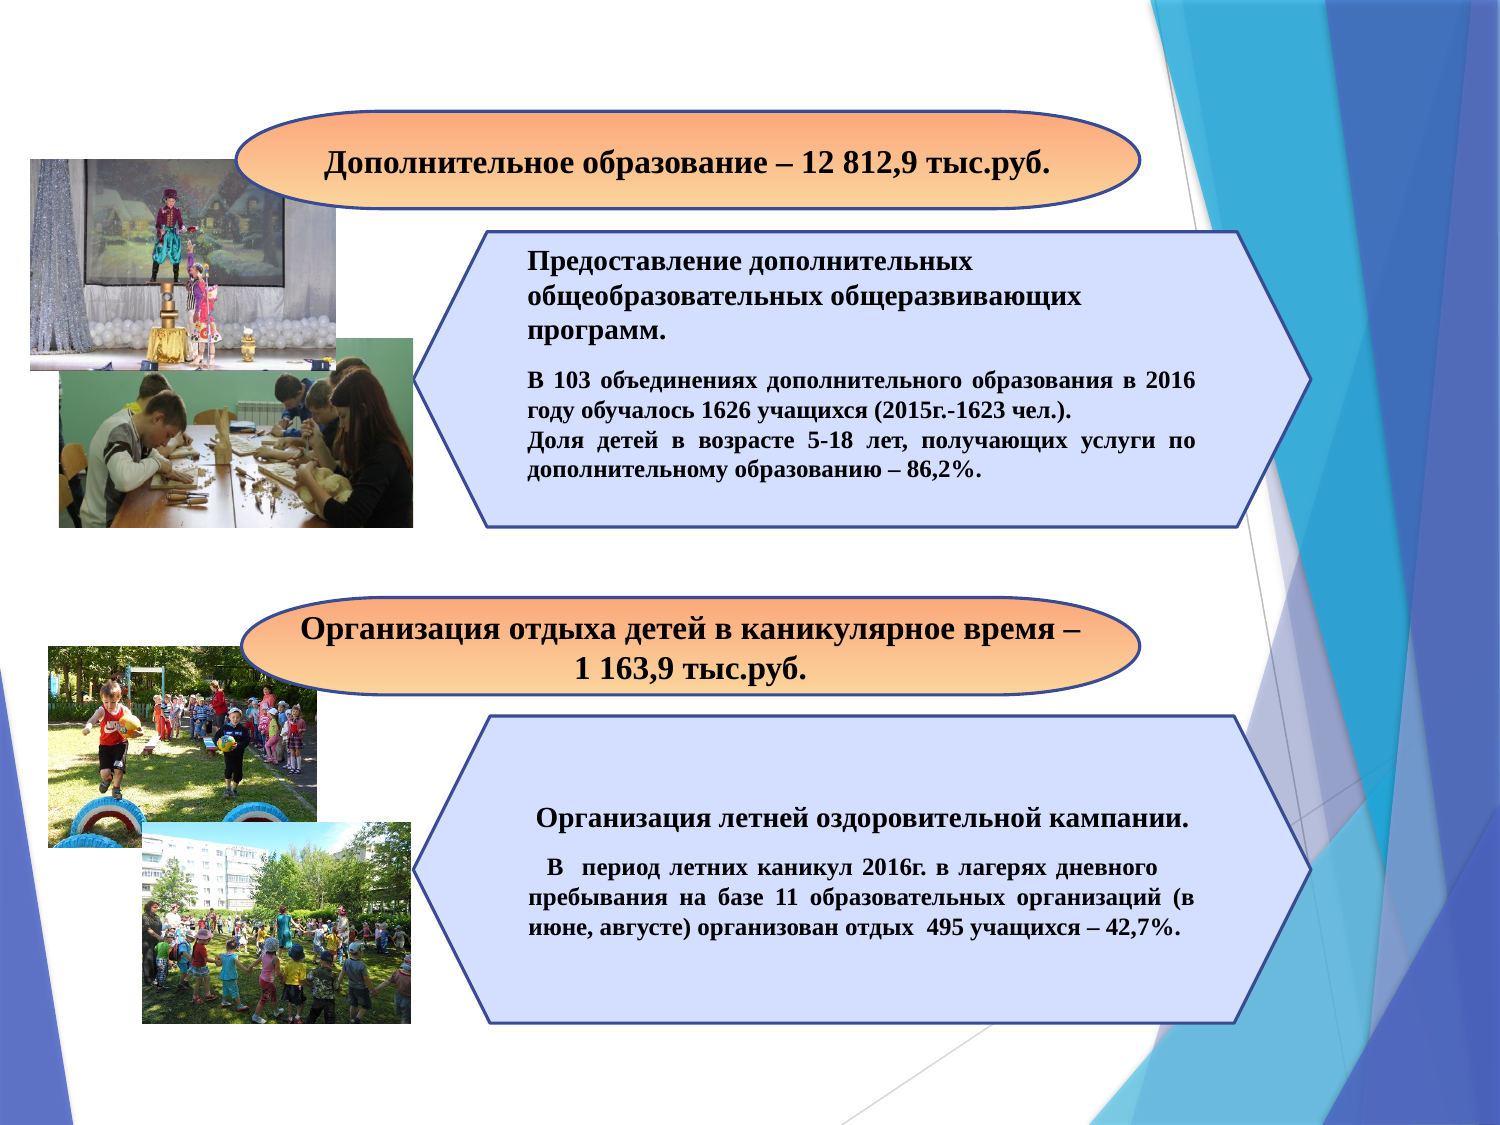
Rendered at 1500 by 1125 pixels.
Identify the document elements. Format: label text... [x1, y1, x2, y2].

text_box Предоставление дополнительных общеобразовательных общеразвивающих программ. В 103 объединениях дополнительного образования в 2016 году обучалось 1626 учащихся (2015г.-1623 чел.). Доля детей в возрасте 5-18 лет, получающих услуги по дополнительному образованию – 86,2%. [419, 230, 1313, 529]
picture [48, 646, 412, 1024]
picture [29, 159, 414, 528]
text_box Организация летней оздоровительной кампании. В период летних каникул 2016г. в лагерях дневного пребывания на базе 11 образовательных организаций (в июне, августе) организован отдых 495 учащихся – 42,7%. [415, 714, 1313, 1025]
text_box Дополнительное образование – 12 812,9 тыс.руб. [234, 109, 1142, 211]
text_box Организация отдыха детей в каникулярное время – 1 163,9 тыс.руб. [240, 595, 1142, 697]
